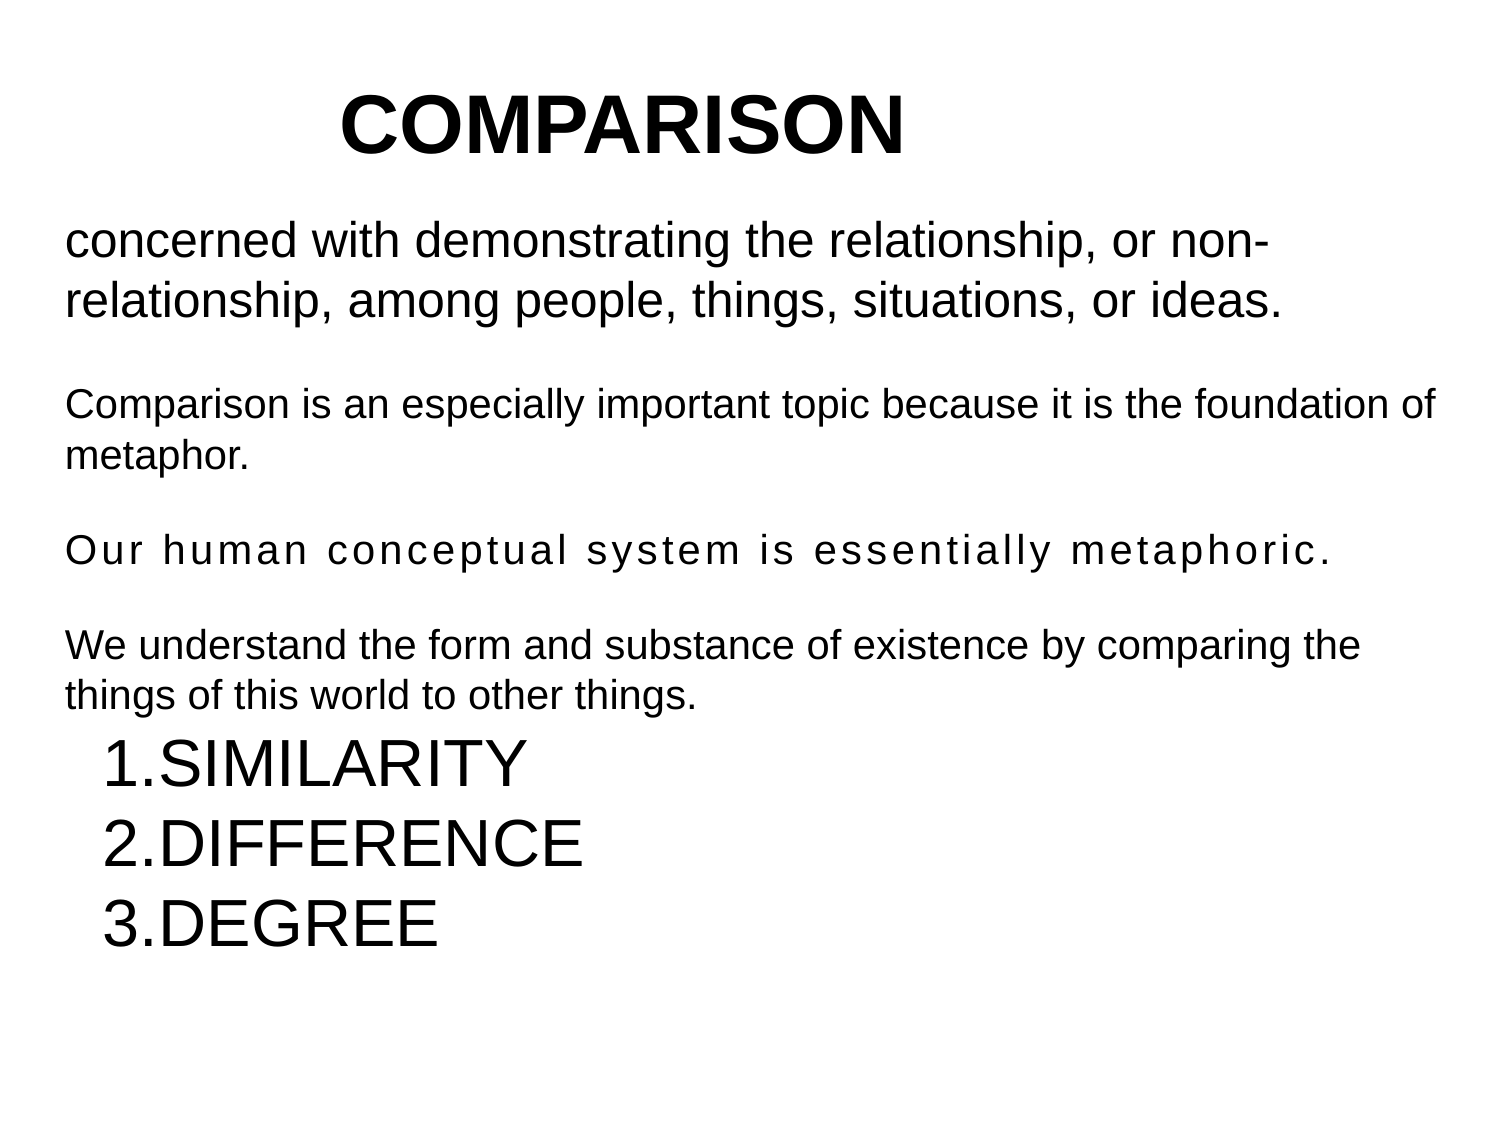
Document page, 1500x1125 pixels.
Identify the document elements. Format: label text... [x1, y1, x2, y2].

text_box concerned with demonstrating the relationship, or non-relationship, among people, things, situations, or ideas. Comparison is an especially important topic because it is the foundation of metaphor. Our human conceptual system is essentially metaphoric. We understand the form and substance of existence by comparing the things of this world to other things. [49, 199, 1475, 725]
text_box COMPARISON [324, 62, 1025, 178]
text_box SIMILARITY DIFFERENCE DEGREE [87, 725, 600, 968]
